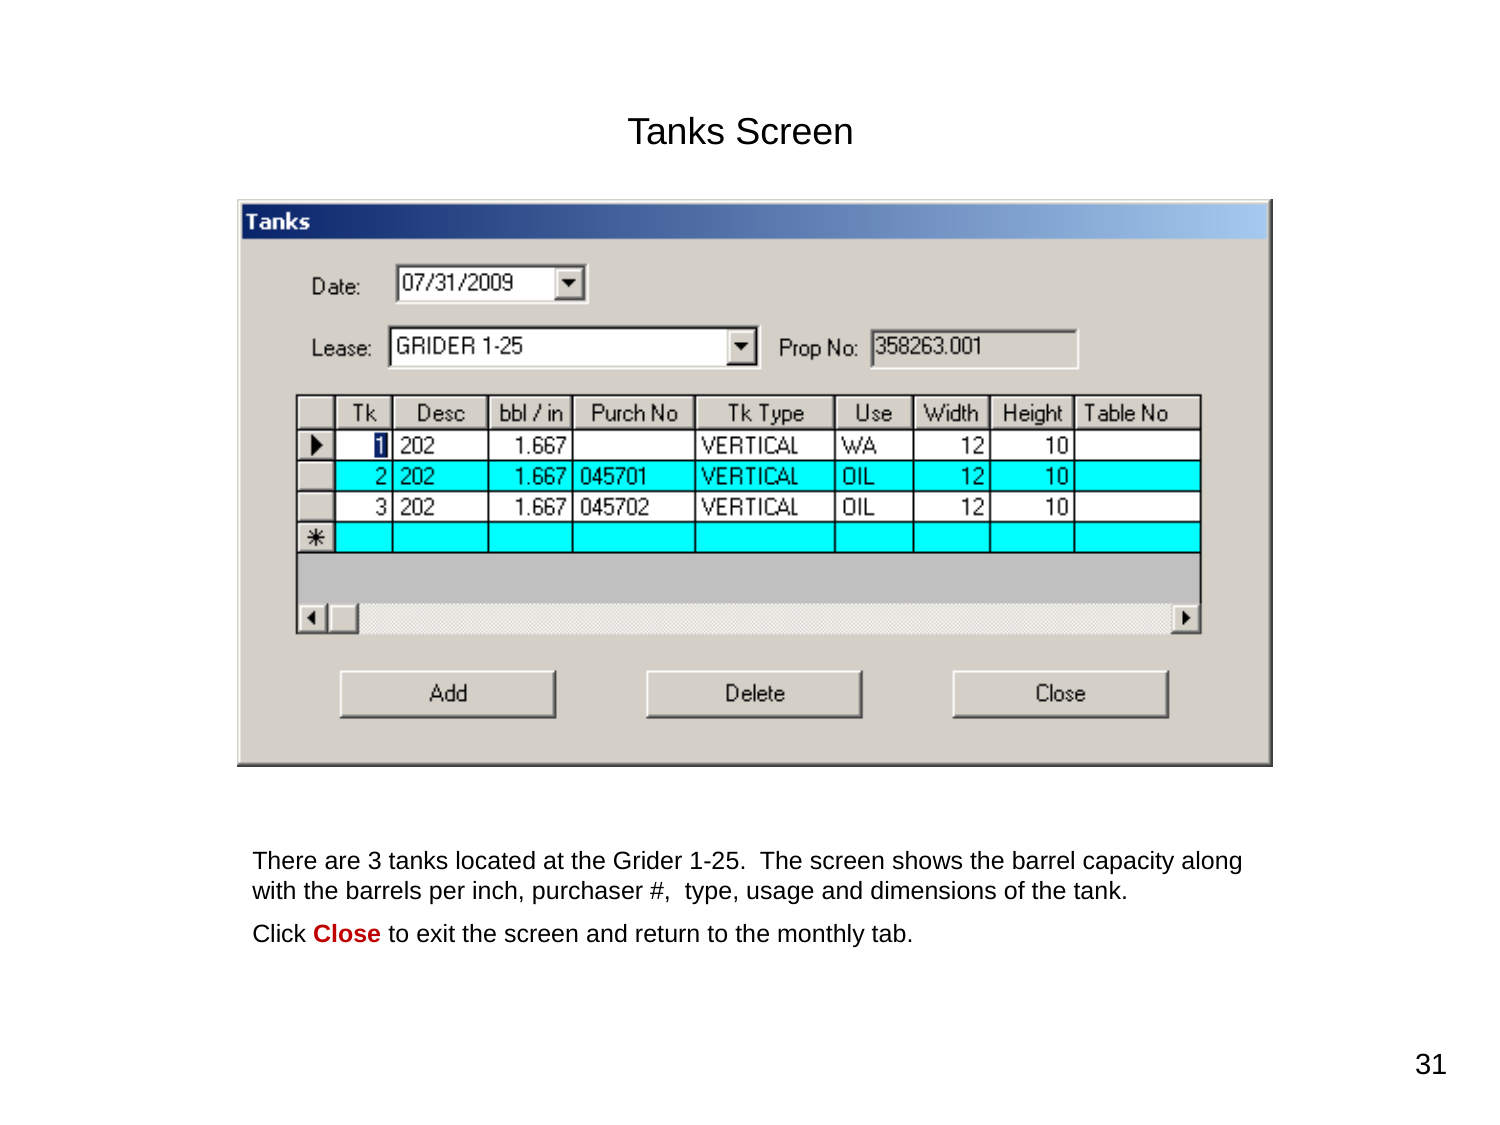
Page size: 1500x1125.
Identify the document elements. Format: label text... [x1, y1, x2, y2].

text_box There are 3 tanks located at the Grider 1-25. The screen shows the barrel capacity along with the barrels per inch, purchaser #, type, usage and dimensions of the tank. Click Close to exit the screen and return to the monthly tab. [237, 837, 1275, 955]
text_box Tanks Screen [612, 99, 888, 160]
slide_number 31 [1374, 1037, 1463, 1089]
picture [237, 199, 1273, 767]
